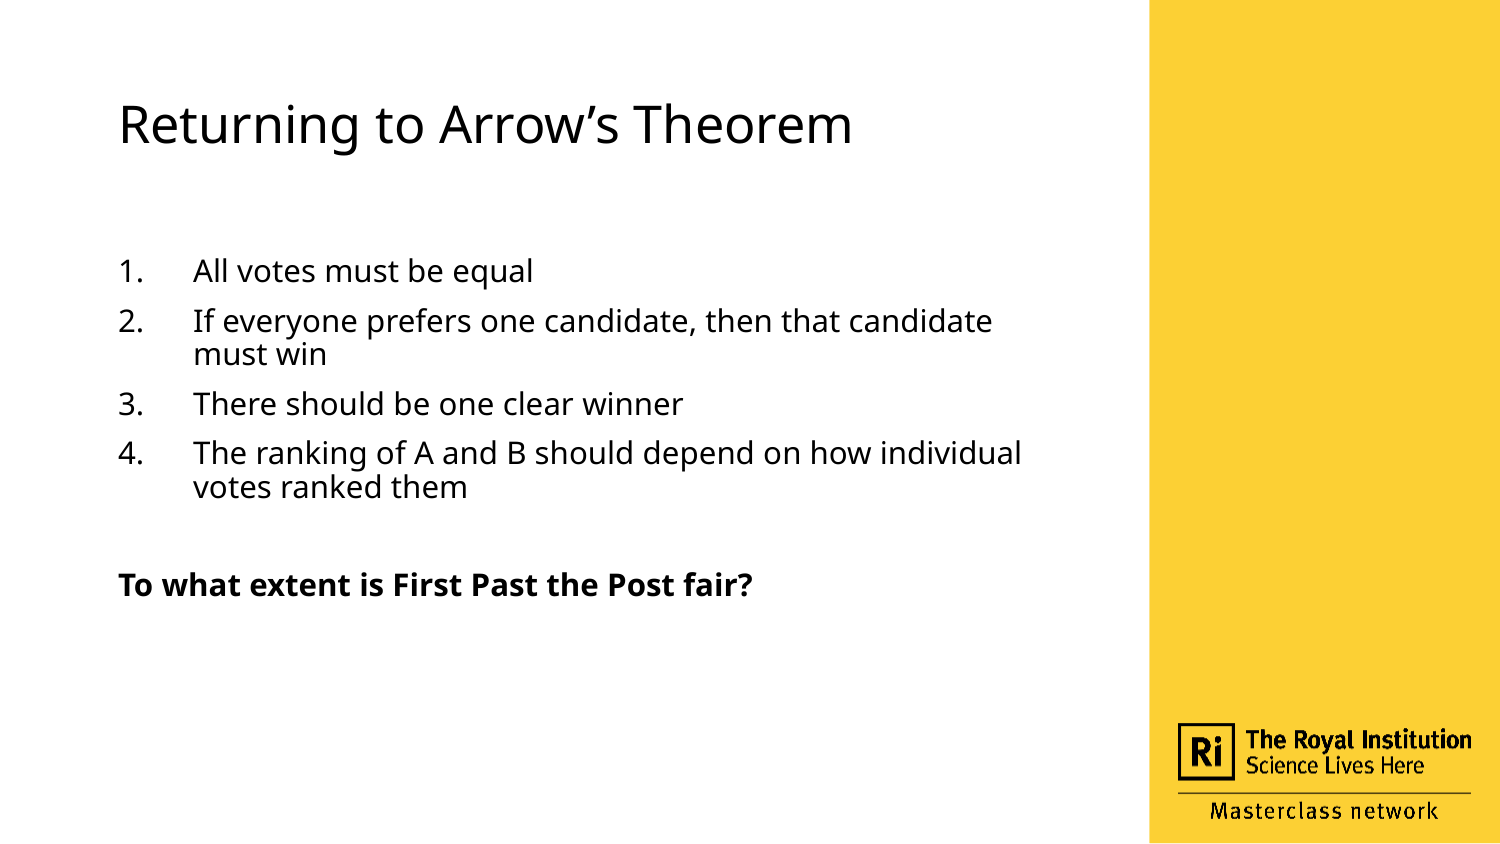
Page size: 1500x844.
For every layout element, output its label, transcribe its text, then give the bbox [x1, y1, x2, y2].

title Returning to Arrow’s Theorem [103, 44, 1397, 208]
picture [1149, 702, 1500, 844]
list All votes must be equal If everyone prefers one candidate, then that candidate must win There should be one clear winner The ranking of A and B should depend on how individual votes ranked them To what extent is First Past the Post fair? [103, 195, 1082, 731]
